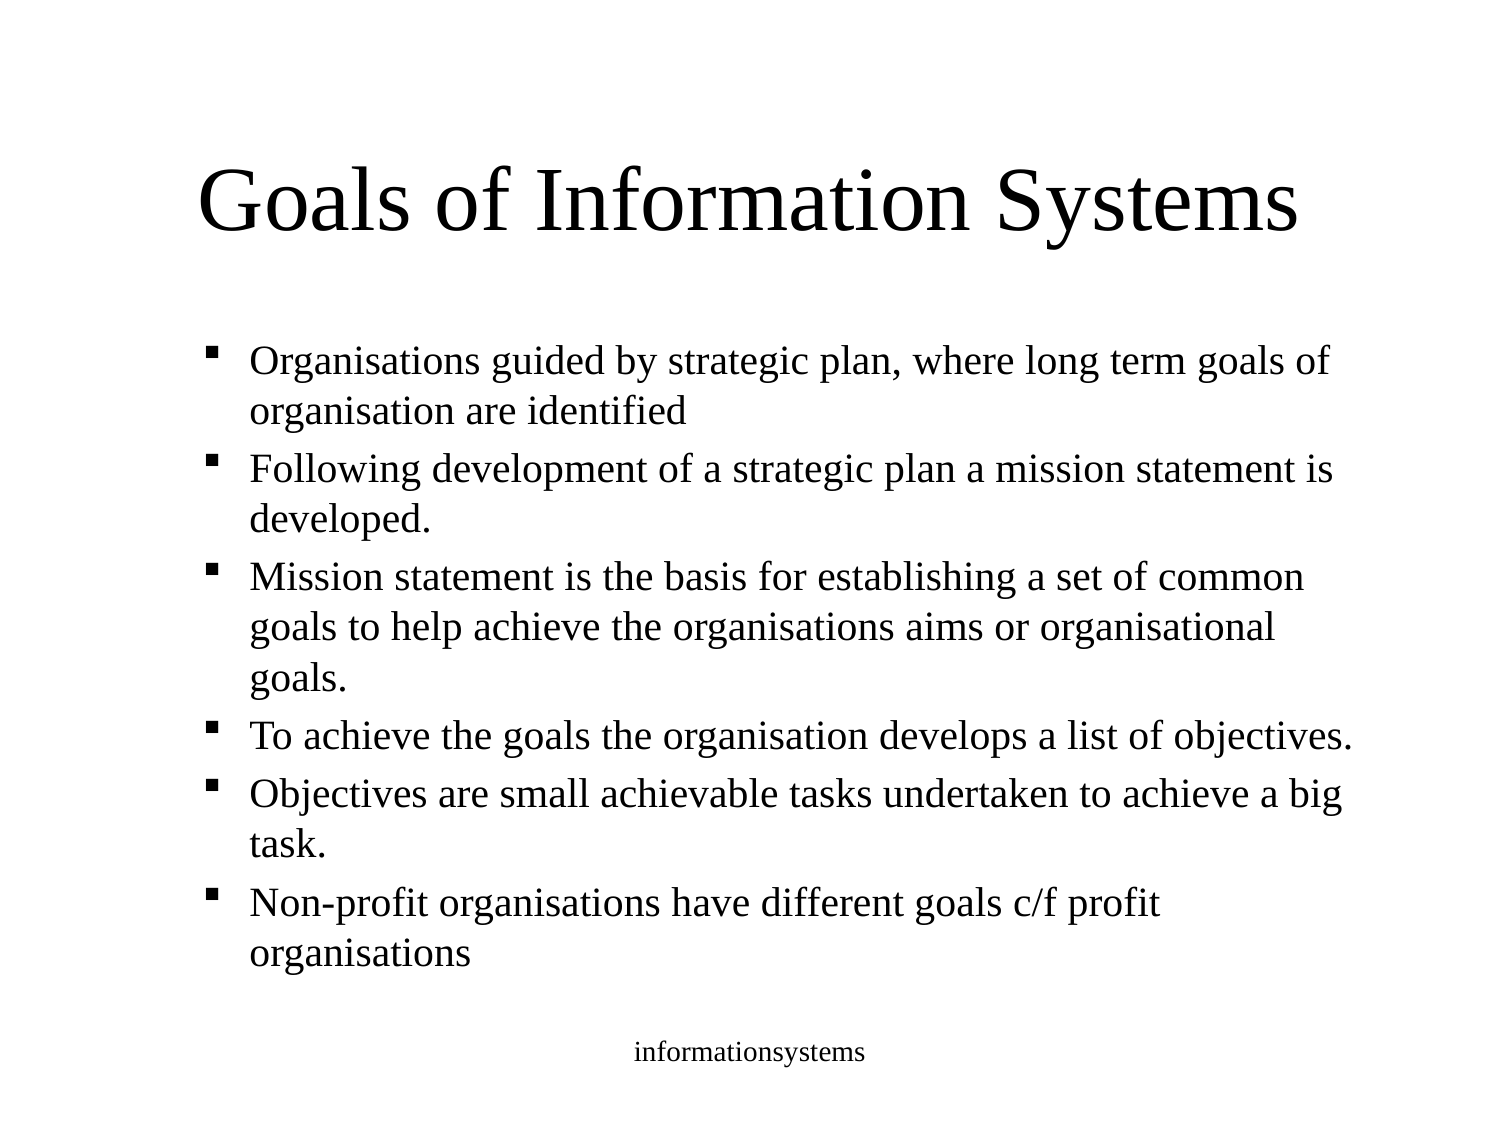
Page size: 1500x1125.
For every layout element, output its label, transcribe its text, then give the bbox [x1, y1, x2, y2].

title Goals of Information Systems [112, 99, 1388, 288]
list Organisations guided by strategic plan, where long term goals of organisation are identified Following development of a strategic plan a mission statement is developed. Mission statement is the basis for establishing a set of common goals to help achieve the organisations aims or organisational goals. To achieve the goals the organisation develops a list of objectives. Objectives are small achievable tasks undertaken to achieve a big task. Non-profit organisations have different goals c/f profit organisations [112, 324, 1388, 1001]
footer informationsystems [512, 1024, 988, 1101]
